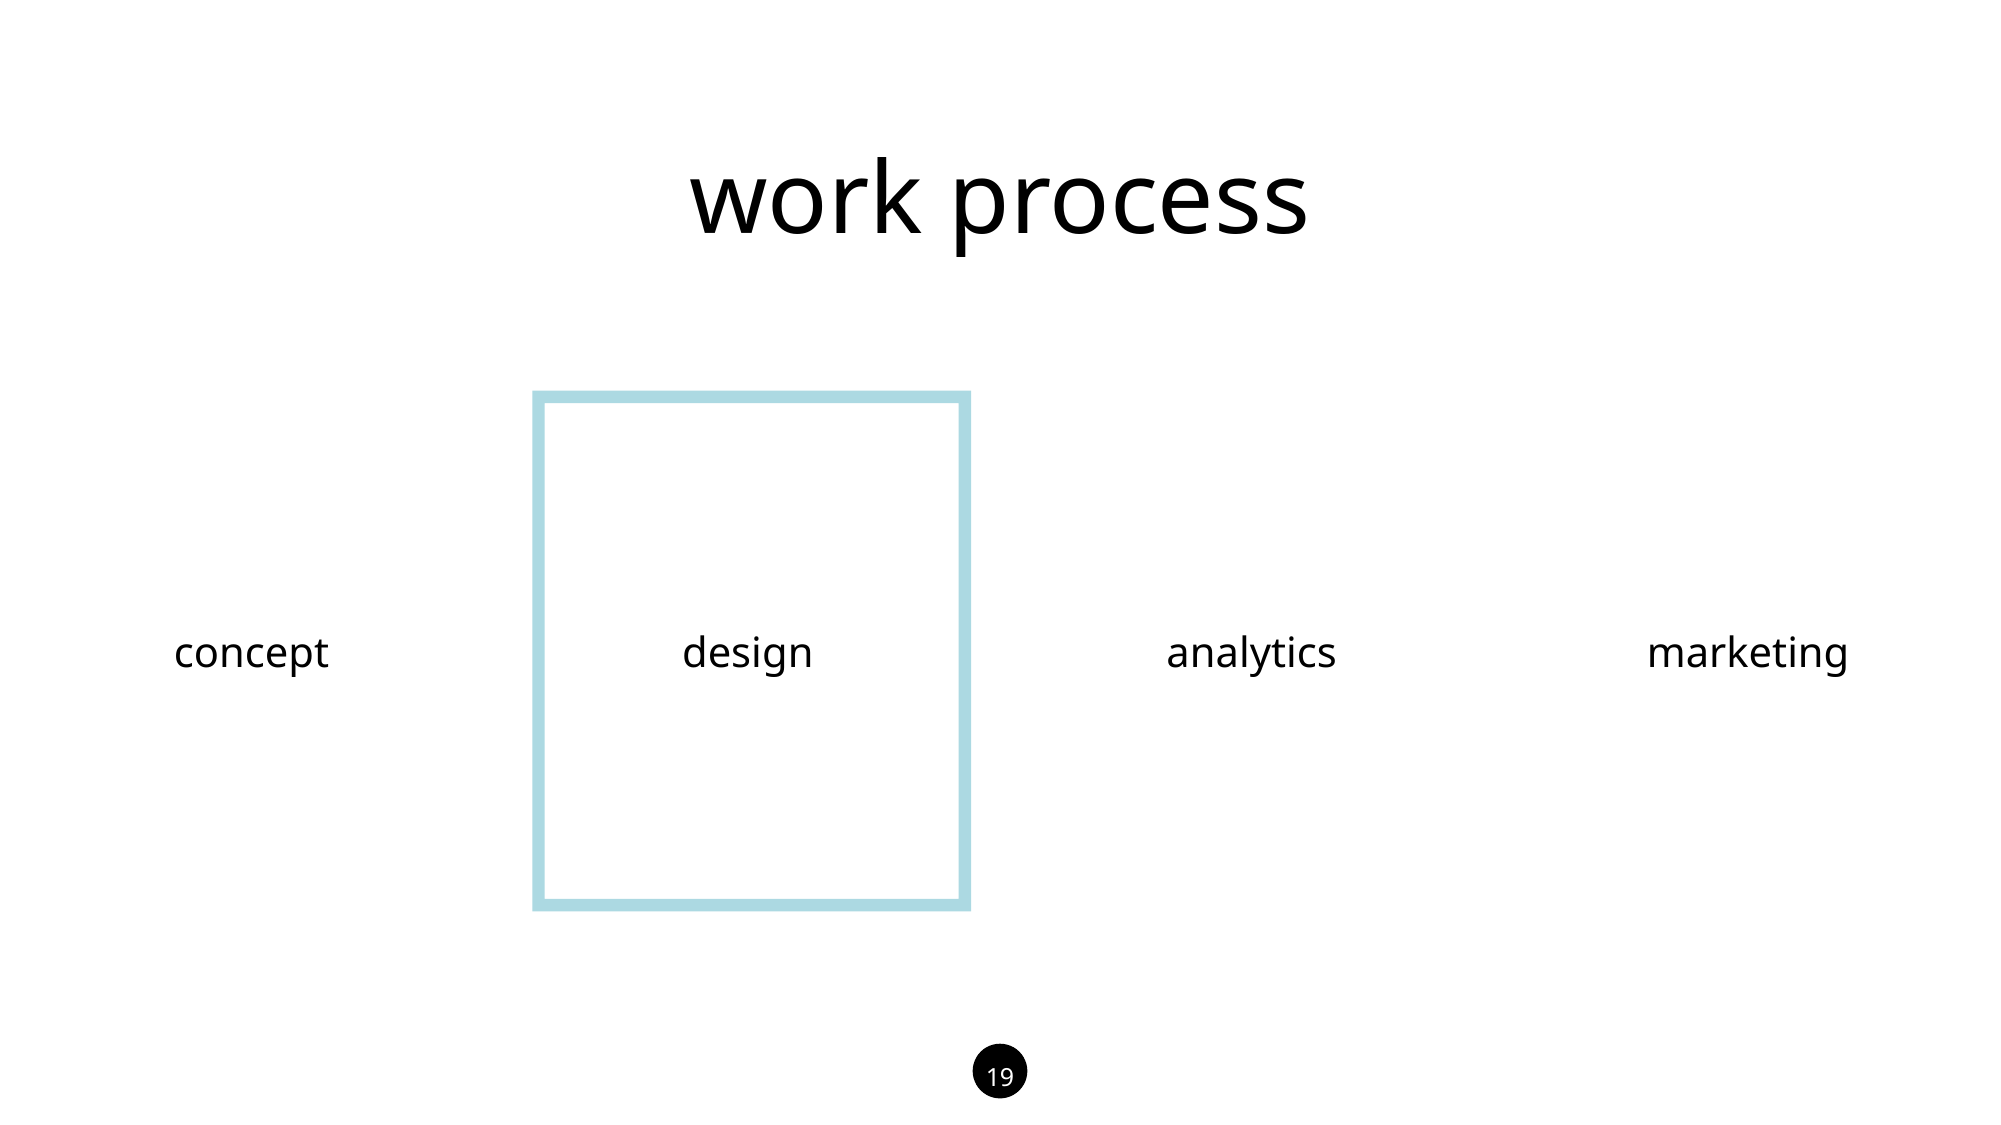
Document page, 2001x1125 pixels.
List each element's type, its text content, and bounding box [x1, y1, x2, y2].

picture [0, 352, 2000, 950]
text_box 19 [962, 1039, 1038, 1099]
text_box work process [611, 126, 1389, 262]
